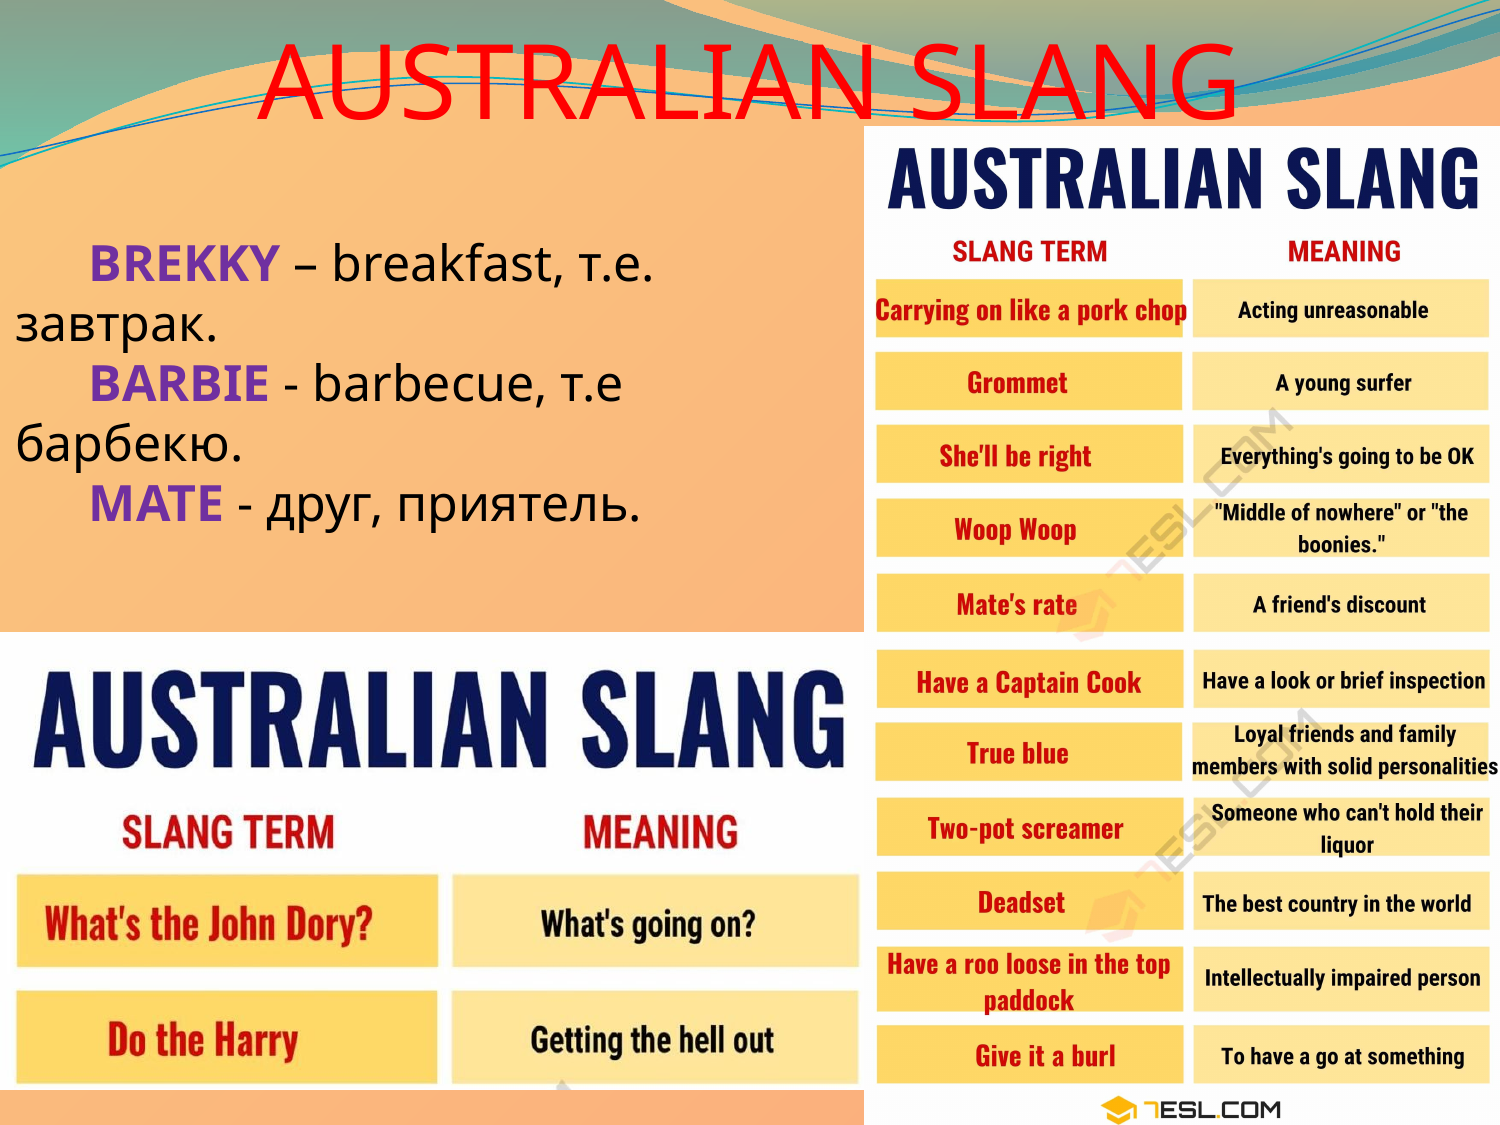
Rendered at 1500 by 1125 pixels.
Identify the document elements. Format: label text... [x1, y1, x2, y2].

text_box BREKKY – breakfast, т.е. завтрак. BARBIE - barbecue, т.е барбекю. MATE - друг, приятель. [0, 224, 857, 540]
title AUSTRALIAN SLANG [117, 0, 1383, 141]
picture [0, 632, 859, 1091]
picture [864, 126, 1500, 1125]
